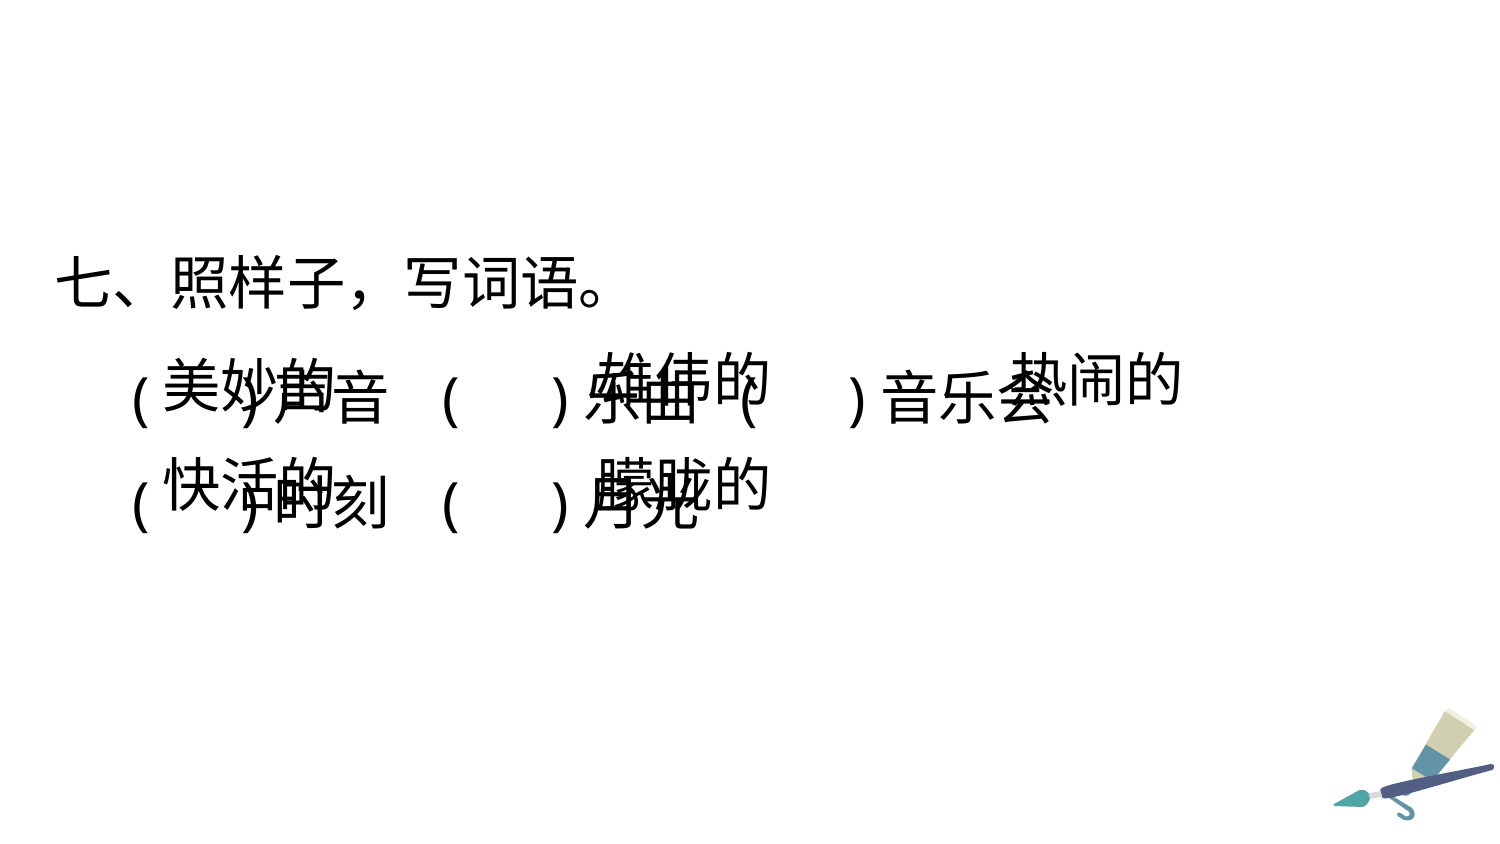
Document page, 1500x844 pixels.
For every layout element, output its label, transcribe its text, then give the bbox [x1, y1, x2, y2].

text_box 快活的 [147, 440, 352, 526]
text_box 雄伟的 [581, 335, 787, 421]
text_box 朦胧的 [581, 440, 787, 526]
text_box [1358, 708, 1481, 844]
text_box 美妙的 [147, 341, 352, 427]
text_box 七、照样子，写词语。 [39, 203, 823, 324]
text_box ( )声音 ( )乐曲 ( )音乐会 ( )时刻 ( )月光 [118, 318, 1500, 544]
text_box 热闹的 [994, 335, 1199, 421]
